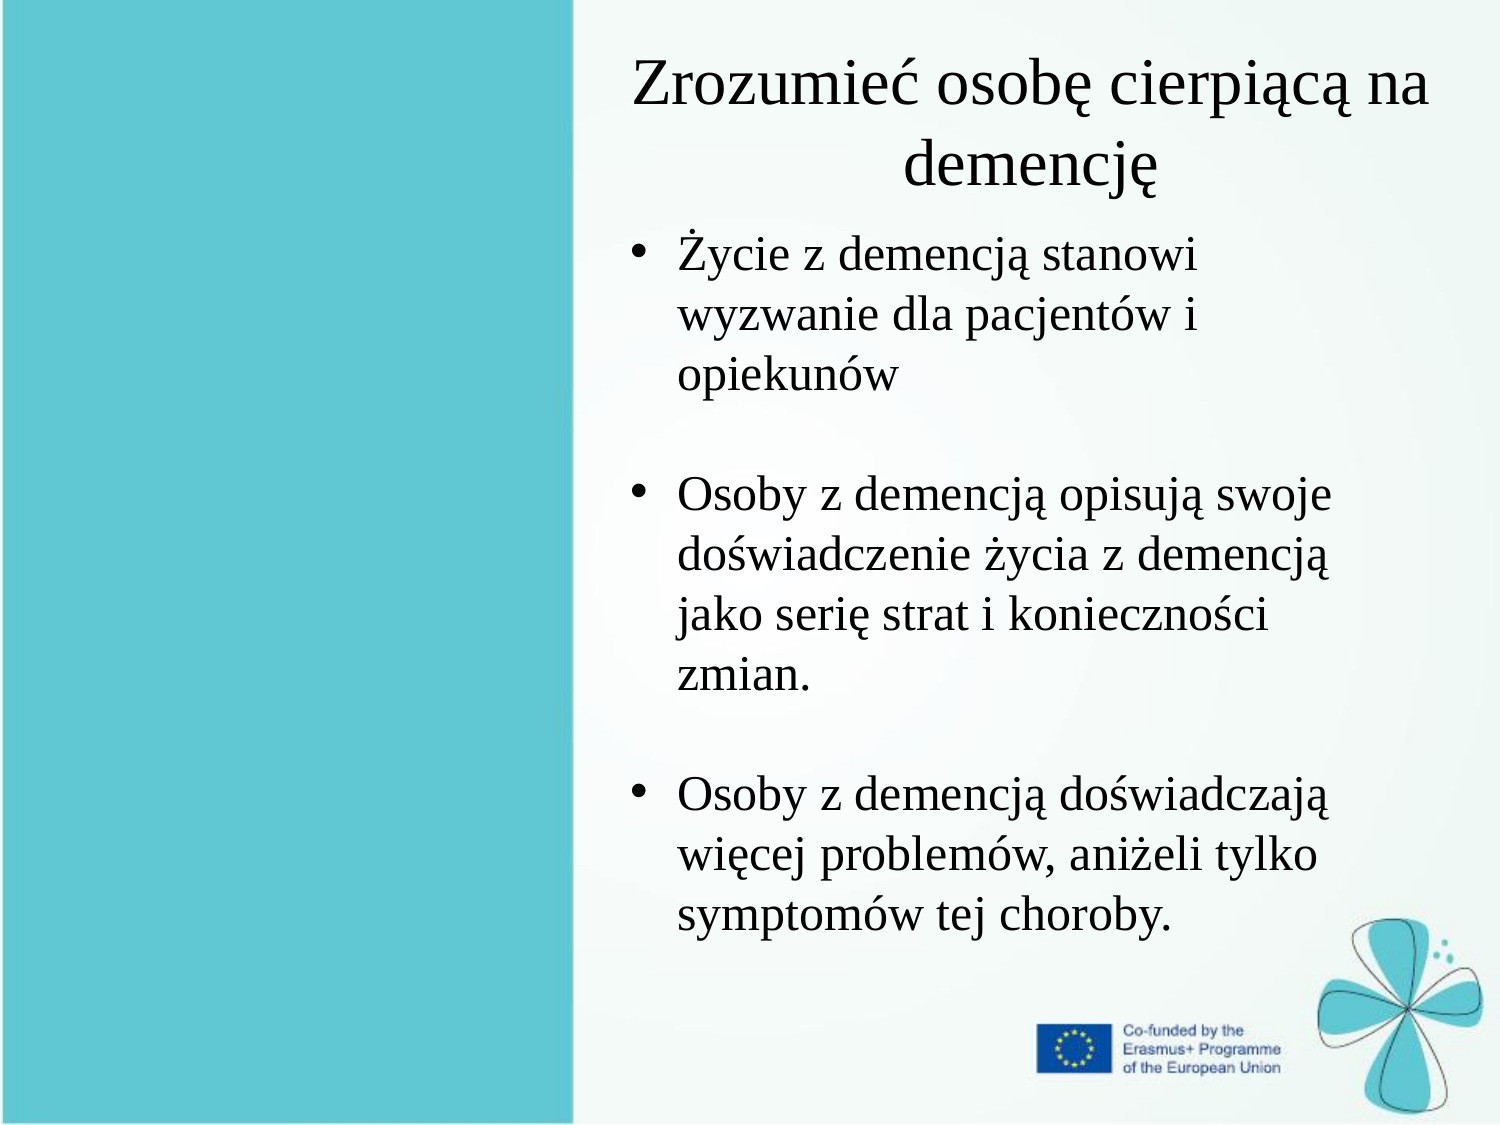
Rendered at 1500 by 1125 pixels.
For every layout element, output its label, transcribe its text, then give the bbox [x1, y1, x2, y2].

picture [0, 0, 1500, 1125]
text_box Zrozumieć osobę cierpiącą na demencję [603, 30, 1461, 206]
text_box Życie z demencją stanowi wyzwanie dla pacjentów i opiekunów Osoby z demencją opisują swoje doświadczenie życia z demencją jako serię strat i konieczności zmian. Osoby z demencją doświadczają więcej problemów, aniżeli tylko symptomów tej choroby. [615, 212, 1423, 948]
